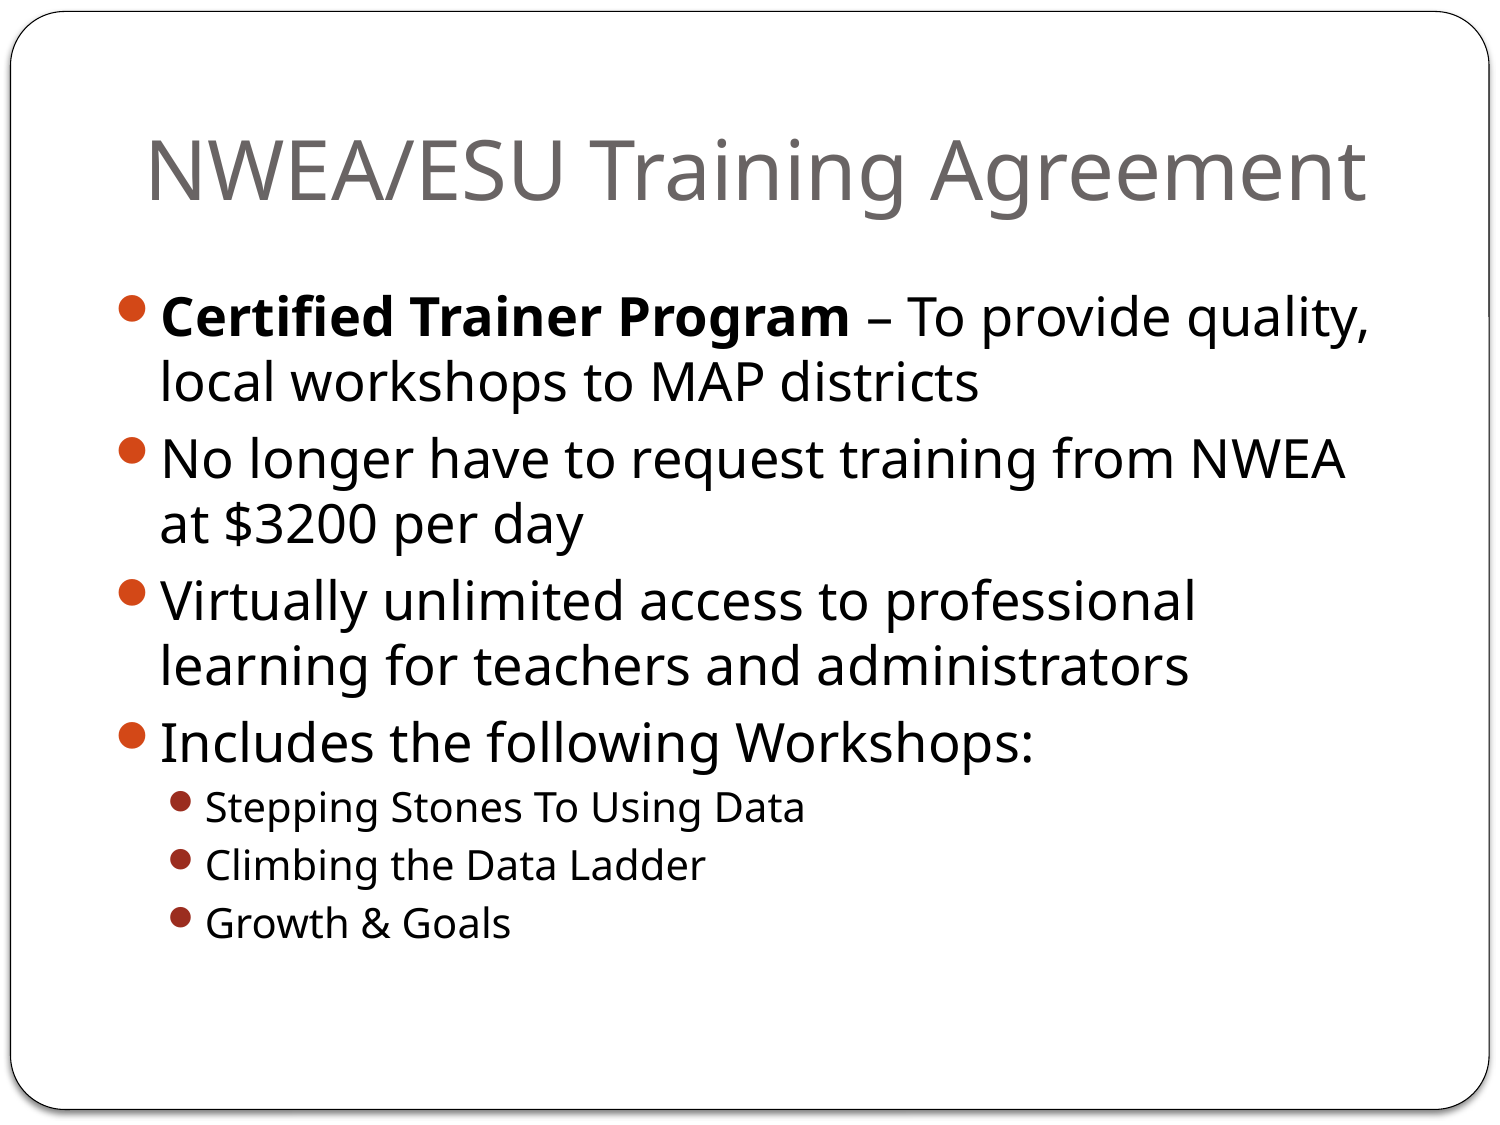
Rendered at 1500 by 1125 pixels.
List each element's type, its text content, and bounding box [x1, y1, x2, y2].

list Certified Trainer Program – To provide quality, local workshops to MAP districts No longer have to request training from NWEA at $3200 per day Virtually unlimited access to professional learning for teachers and administrators Includes the following Workshops: Stepping Stones To Using Data Climbing the Data Ladder Growth & Goals [99, 275, 1425, 988]
title NWEA/ESU Training Agreement [87, 45, 1425, 233]
